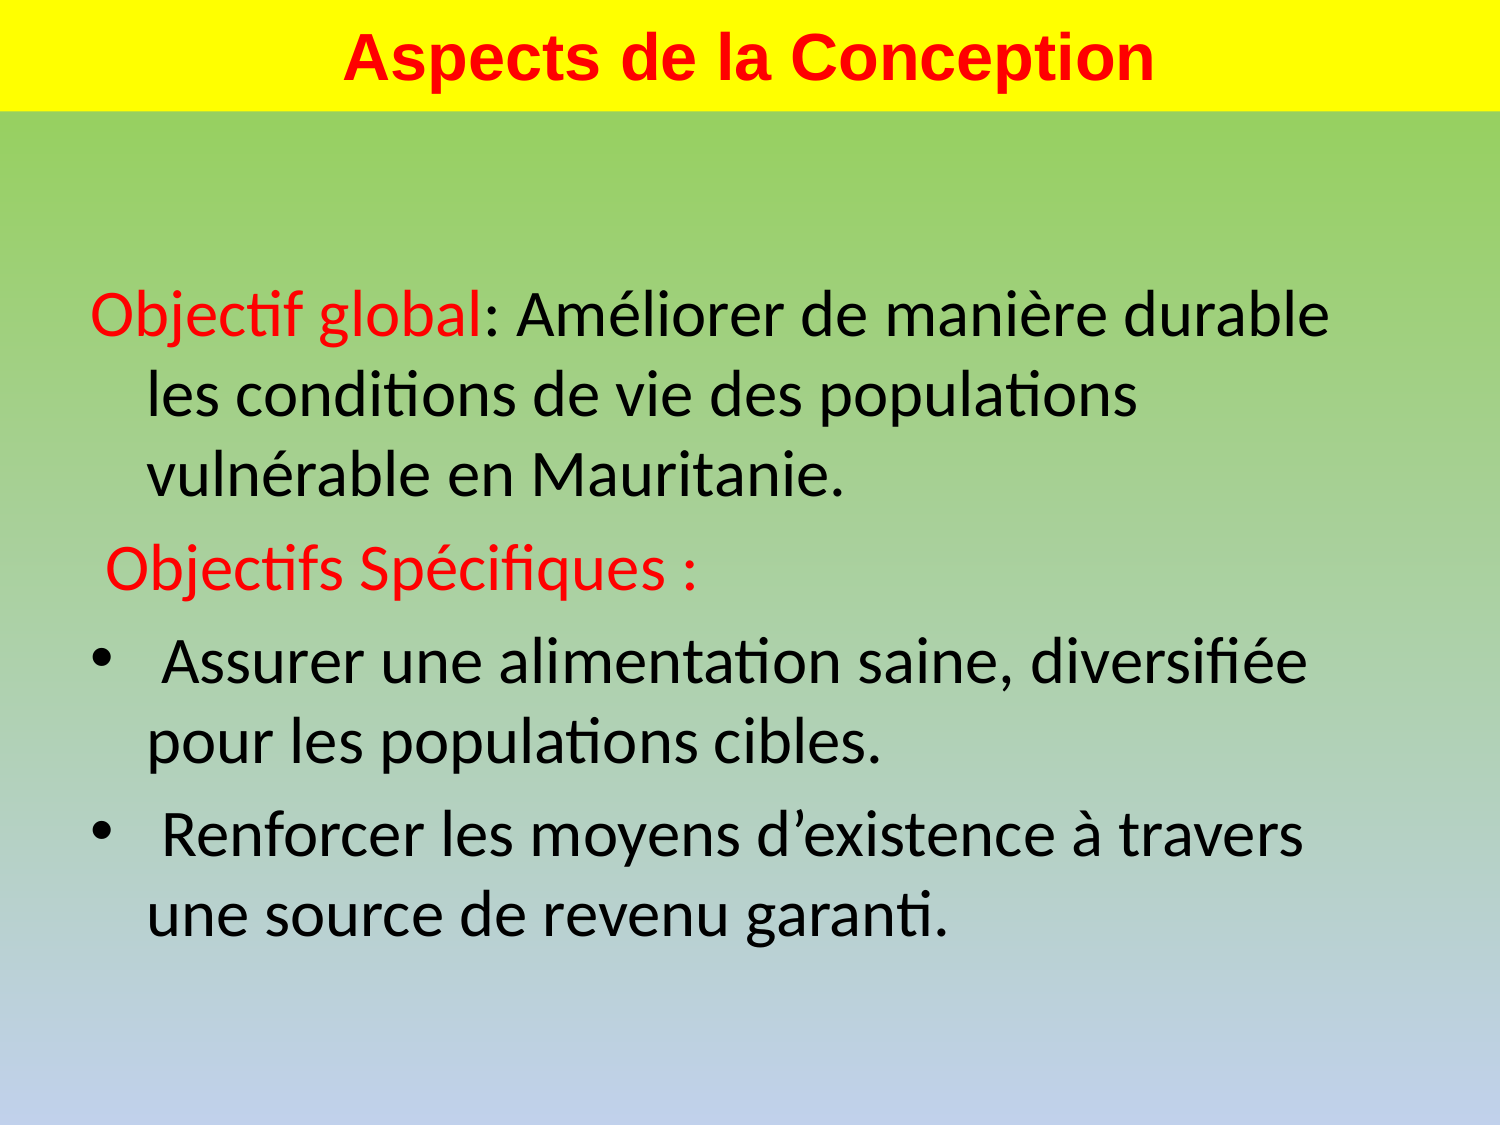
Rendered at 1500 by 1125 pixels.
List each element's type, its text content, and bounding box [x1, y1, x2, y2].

list Objectif global: Améliorer de manière durable les conditions de vie des populations vulnérable en Mauritanie. Objectifs Spécifiques : Assurer une alimentation saine, diversifiée pour les populations cibles. Renforcer les moyens d’existence à travers une source de revenu garanti. [75, 262, 1425, 1005]
title Aspects de la Conception [0, 0, 1500, 112]
